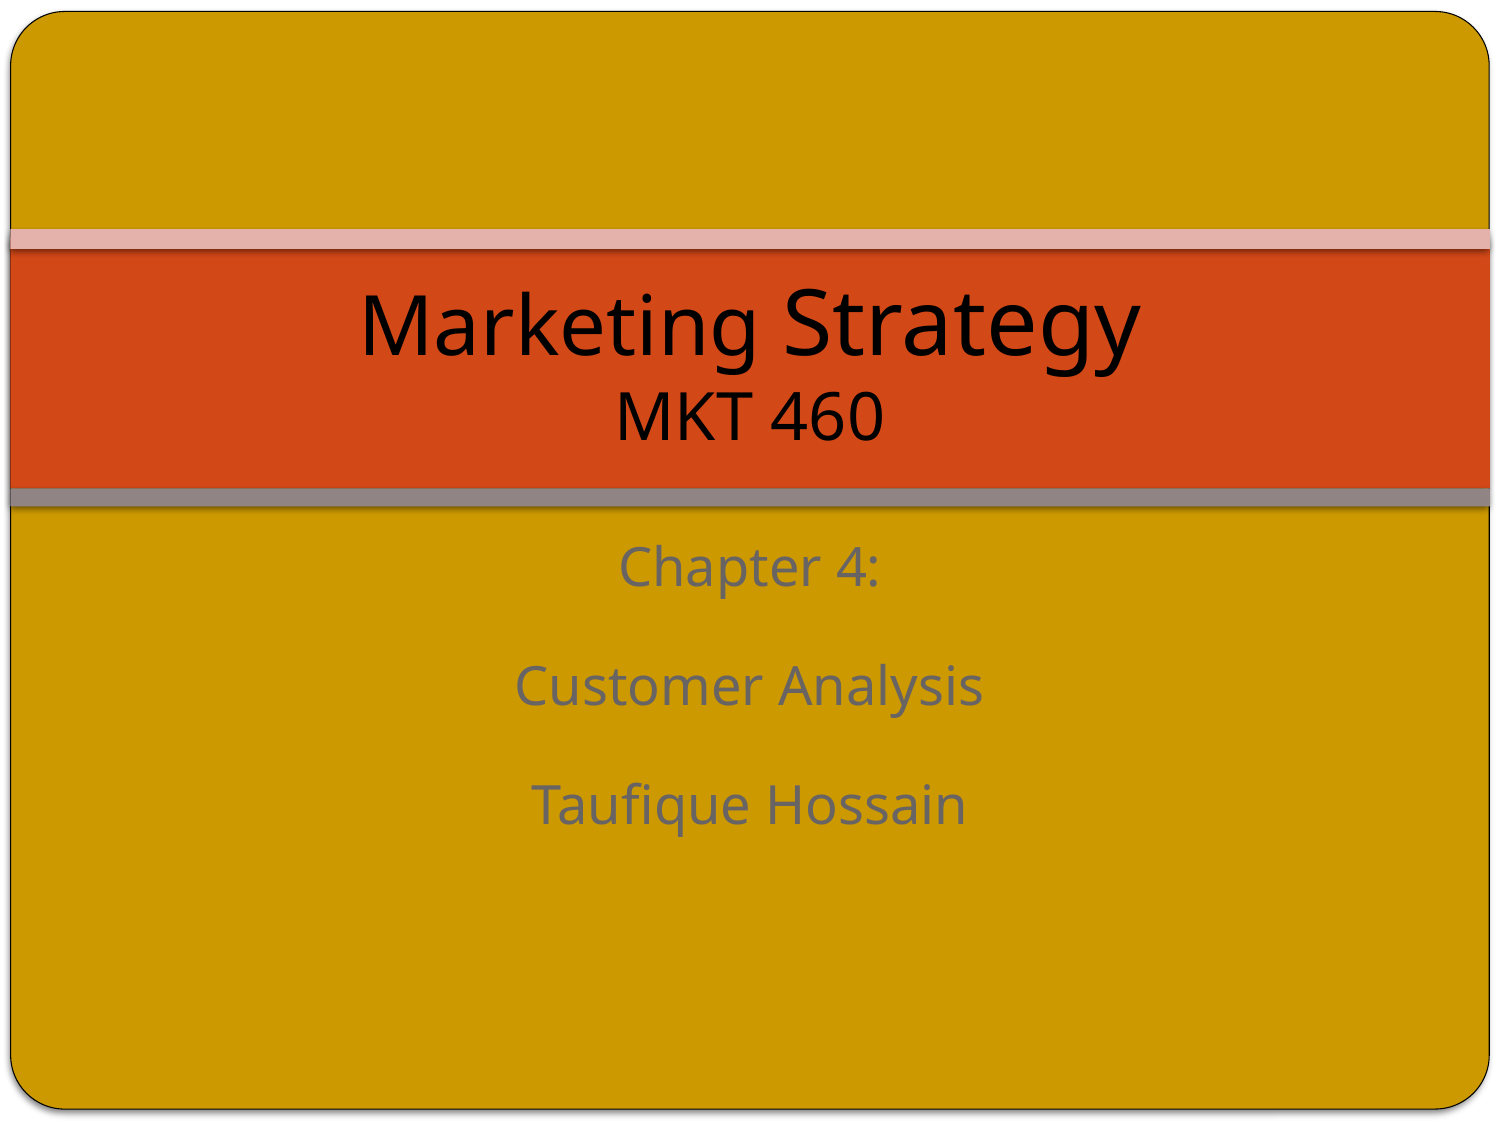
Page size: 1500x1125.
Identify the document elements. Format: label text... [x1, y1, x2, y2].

title Marketing Strategy MKT 460 [112, 249, 1388, 476]
subtitle Chapter 4: Customer Analysis Taufique Hossain [224, 524, 1276, 951]
